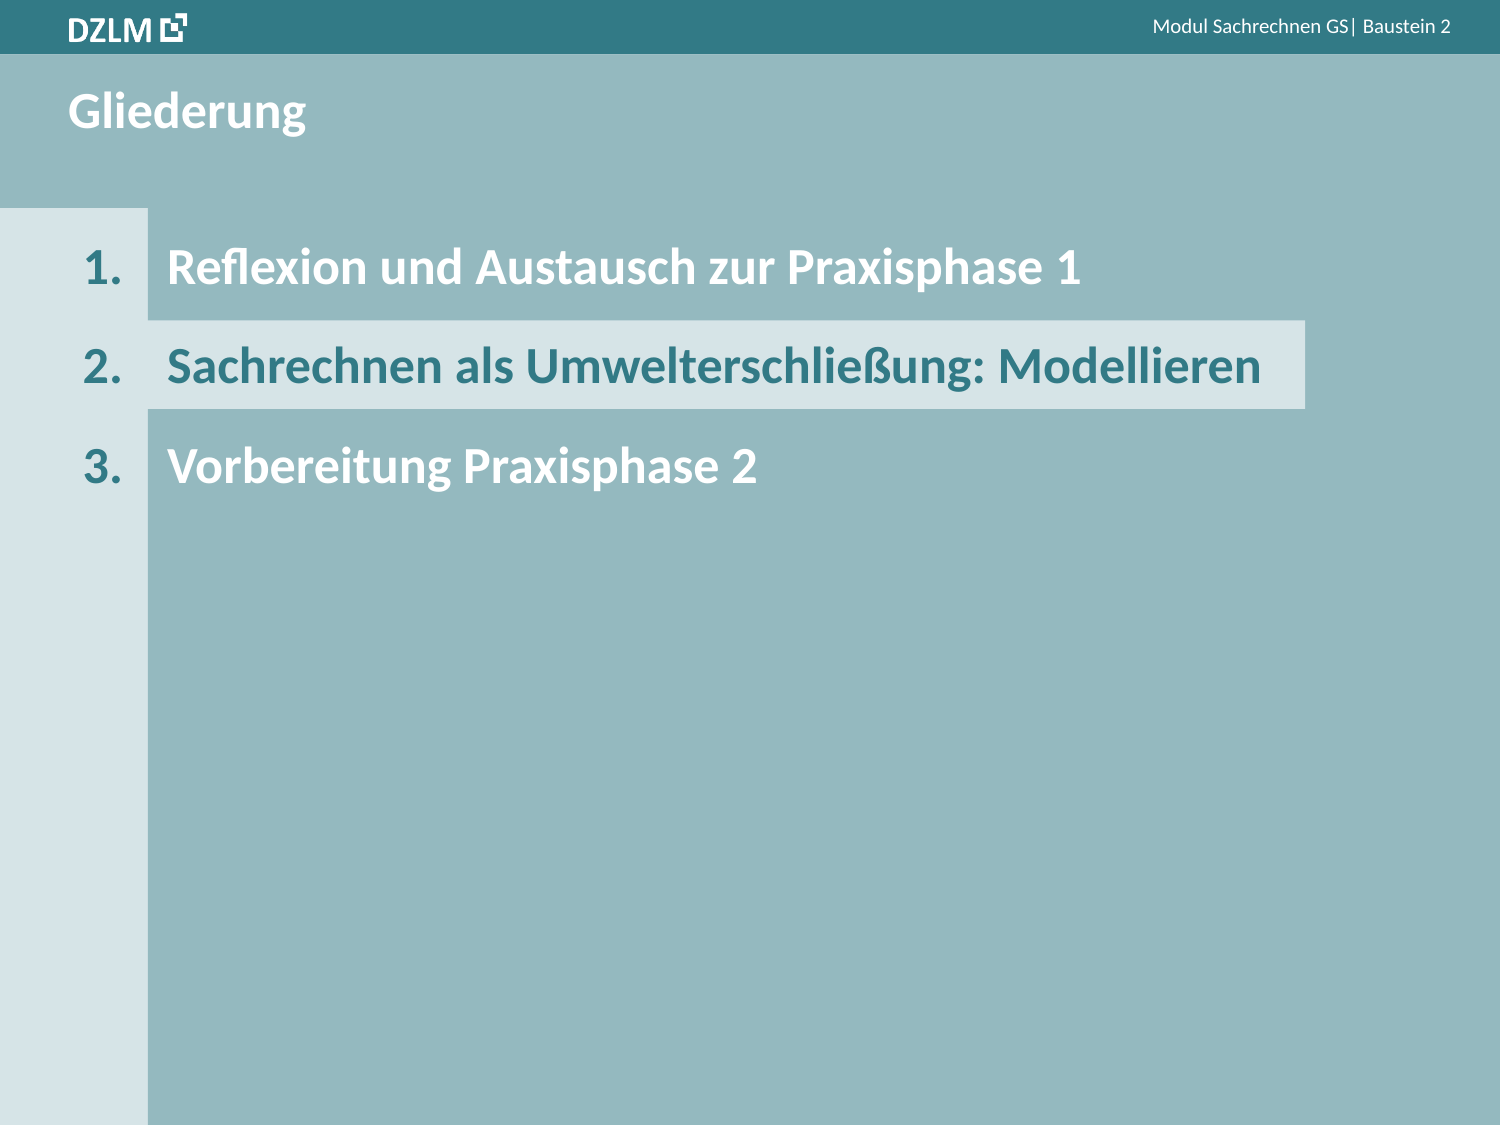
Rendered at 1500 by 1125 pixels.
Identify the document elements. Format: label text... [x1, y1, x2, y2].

list Reflexion und Austausch zur Praxisphase 1 Sachrechnen als Umwelterschließung: Modellieren Vorbereitung Praxisphase 2 [64, 219, 1448, 823]
title Gliederung [53, 68, 1436, 149]
text_box [0, 208, 148, 1125]
